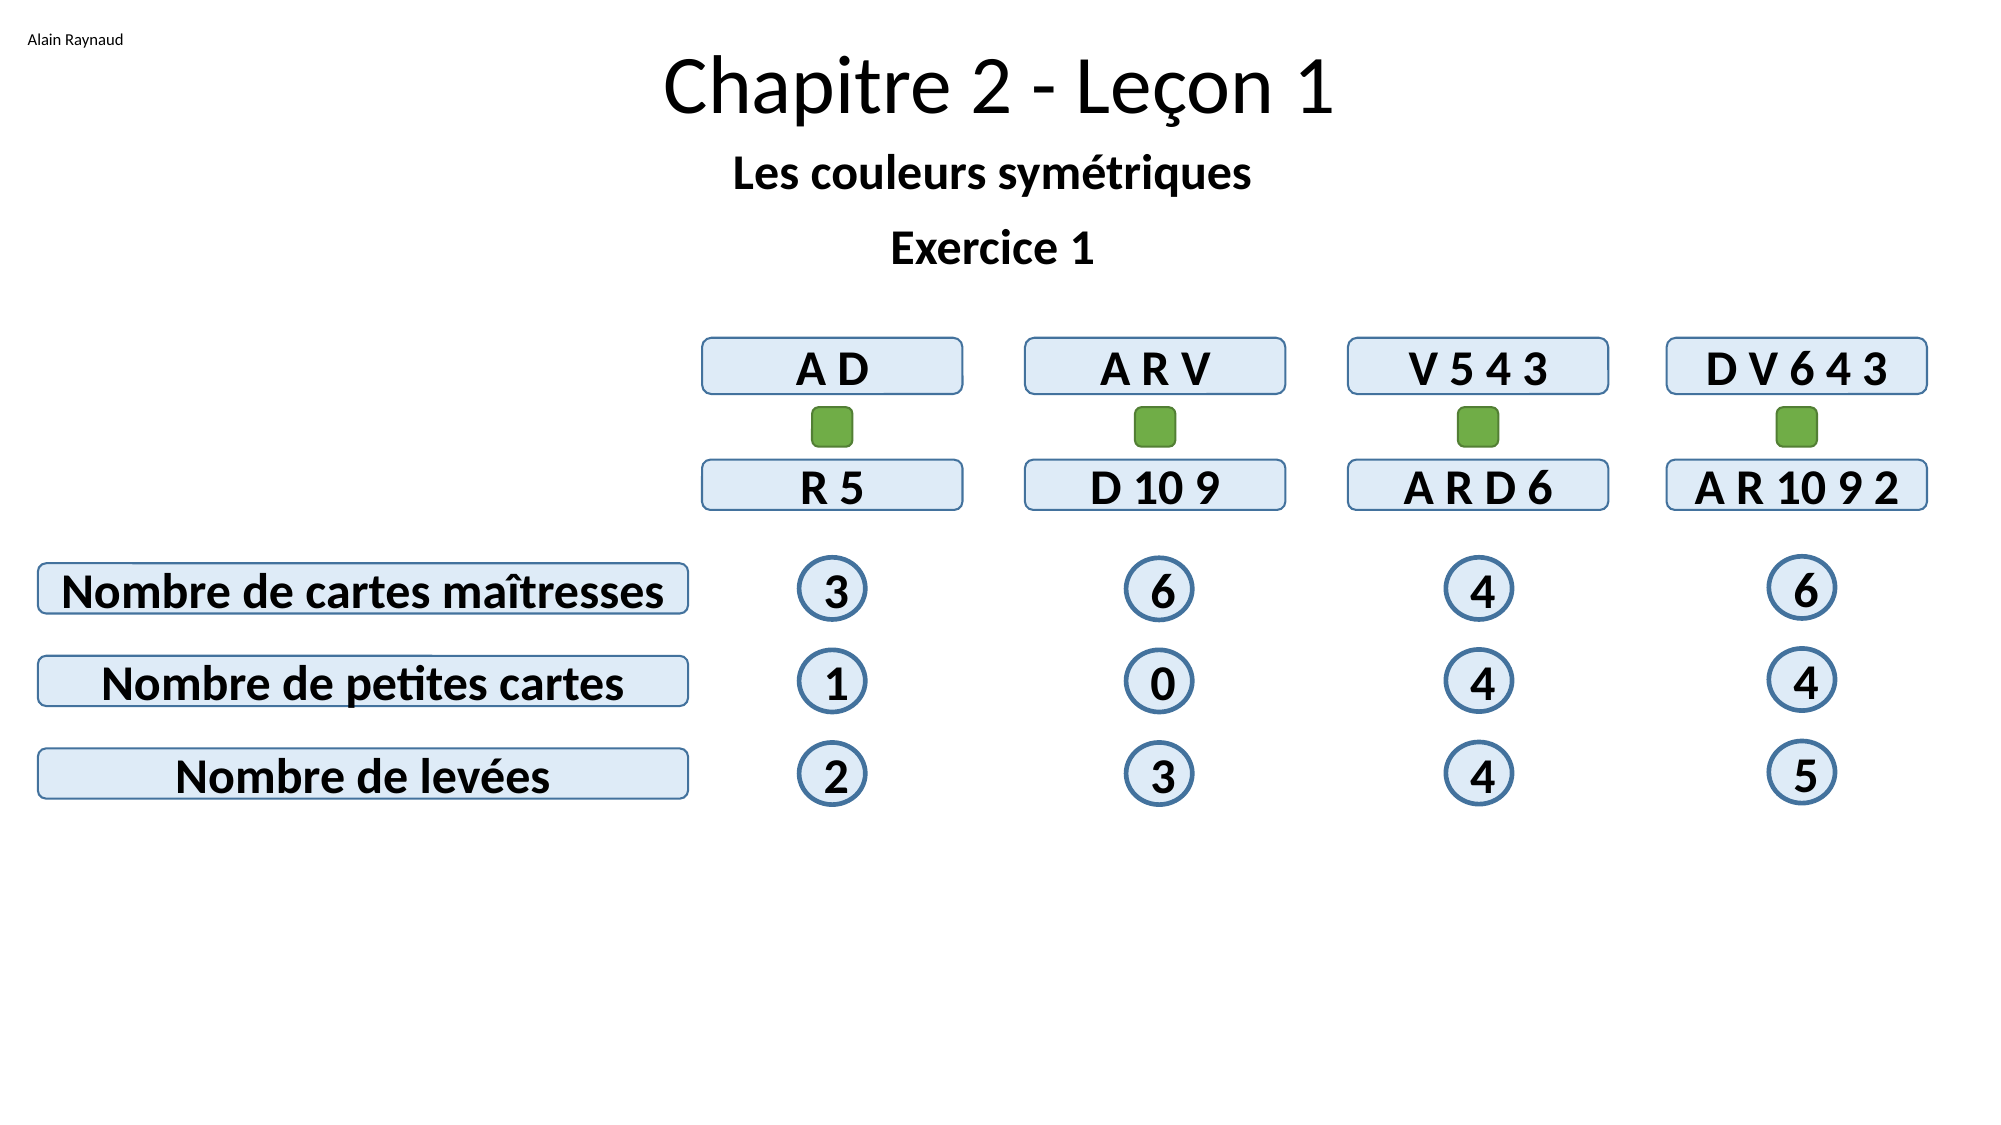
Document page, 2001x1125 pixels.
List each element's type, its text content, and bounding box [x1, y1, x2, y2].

text_box 1 [798, 648, 867, 714]
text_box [1666, 337, 1928, 510]
text_box Nombre de cartes maîtresses [36, 562, 690, 615]
text_box Nombre de levées [36, 747, 690, 800]
text_box 4 [1767, 647, 1837, 712]
text_box 4 [1444, 740, 1514, 806]
text_box 4 [1444, 648, 1514, 713]
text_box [702, 337, 963, 510]
text_box 3 [1125, 741, 1194, 806]
text_box Alain Raynaud [12, 21, 147, 57]
text_box 2 [798, 741, 867, 806]
subtitle Les couleurs symétriques Exercice 1 [37, 139, 1948, 1088]
text_box 4 [1444, 556, 1514, 621]
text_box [1347, 337, 1609, 510]
text_box 6 [1125, 556, 1194, 621]
text_box 0 [1125, 648, 1194, 714]
text_box 6 [1767, 555, 1837, 620]
text_box 5 [1767, 739, 1837, 805]
title Chapitre 2 - Leçon 1 [249, 38, 1750, 139]
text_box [1024, 337, 1286, 510]
text_box Nombre de petites cartes [36, 654, 690, 708]
text_box 3 [798, 556, 867, 621]
